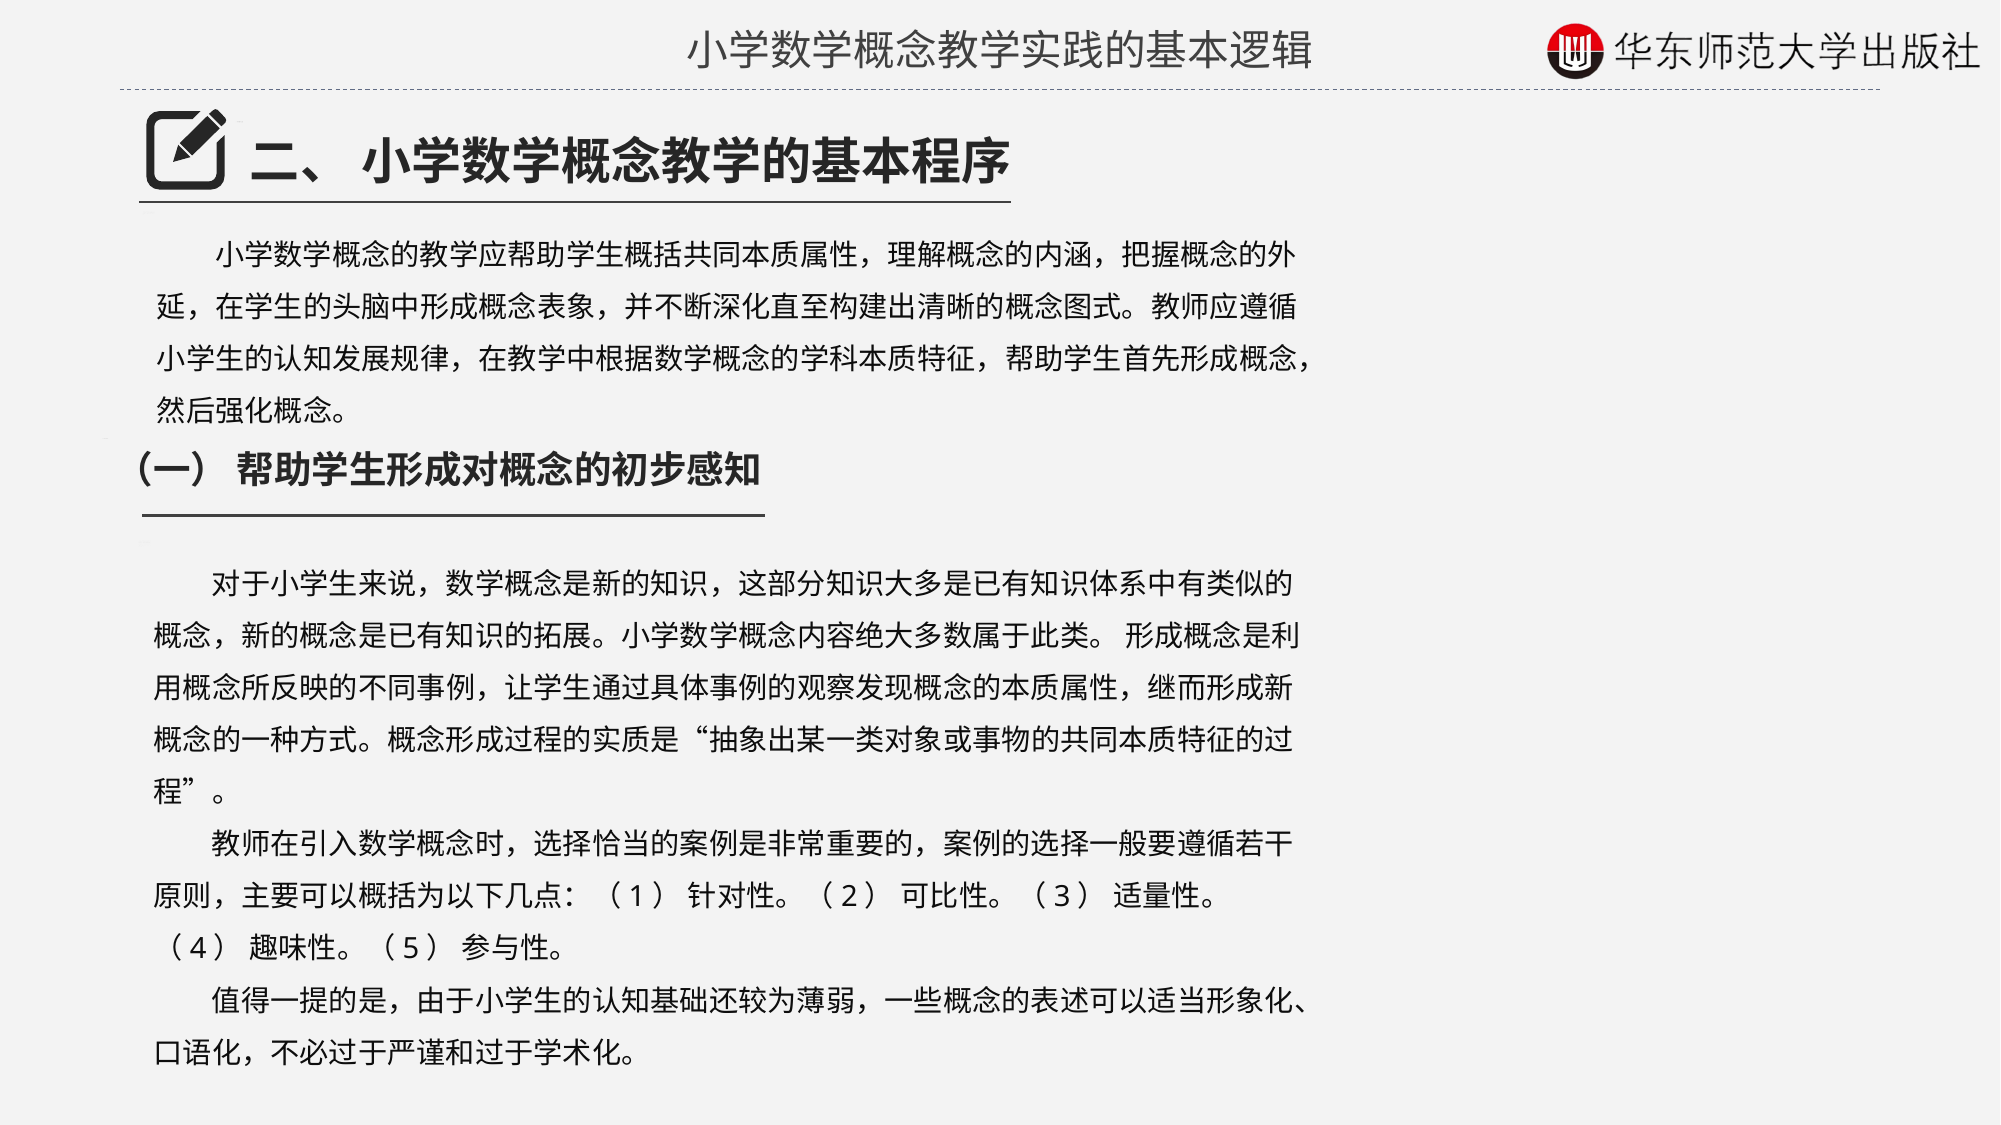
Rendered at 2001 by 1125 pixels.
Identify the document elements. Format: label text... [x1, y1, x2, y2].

text_box 对于小学生来说，数学概念是新的知识，这部分知识大多是已有知识体系中有类似的概念，新的概念是已有知识的拓展。小学数学概念内容绝大多数属于此类。 形成概念是利用概念所反映的不同事例，让学生通过具体事例的观察发现概念的本质属性，继而形成新概念的一种方式。概念形成过程的实质是“抽象出某一类对象或事物的共同本质特征的过程”。 教师在引入数学概念时，选择恰当的案例是非常重要的，案例的选择一般要遵循若干原则，主要可以概括为以下几点：（1） 针对性。（2） 可比性。（3） 适量性。（4） 趣味性。（5） 参与性。 值得一提的是，由于小学生的认知基础还较为薄弱，一些概念的表述可以适当形象化、口语化，不必过于严谨和过于学术化。 [138, 540, 1320, 1077]
text_box （一） 帮助学生形成对概念的初步感知 [101, 438, 831, 498]
text_box 二、 小学数学概念教学的基本程序 [235, 121, 1147, 197]
text_box 小学数学概念的教学应帮助学生概括共同本质属性，理解概念的内涵，把握概念的外延，在学生的头脑中形成概念表象，并不断深化直至构建出清晰的概念图式。教师应遵循小学生的认知发展规律，在教学中根据数学概念的学科本质特征，帮助学生首先形成概念，然后强化概念。 [142, 212, 1320, 436]
text_box [146, 111, 225, 190]
text_box 小学数学概念教学实践的基本逻辑 [680, 23, 1320, 74]
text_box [1536, 13, 1989, 83]
text_box [208, 109, 227, 127]
